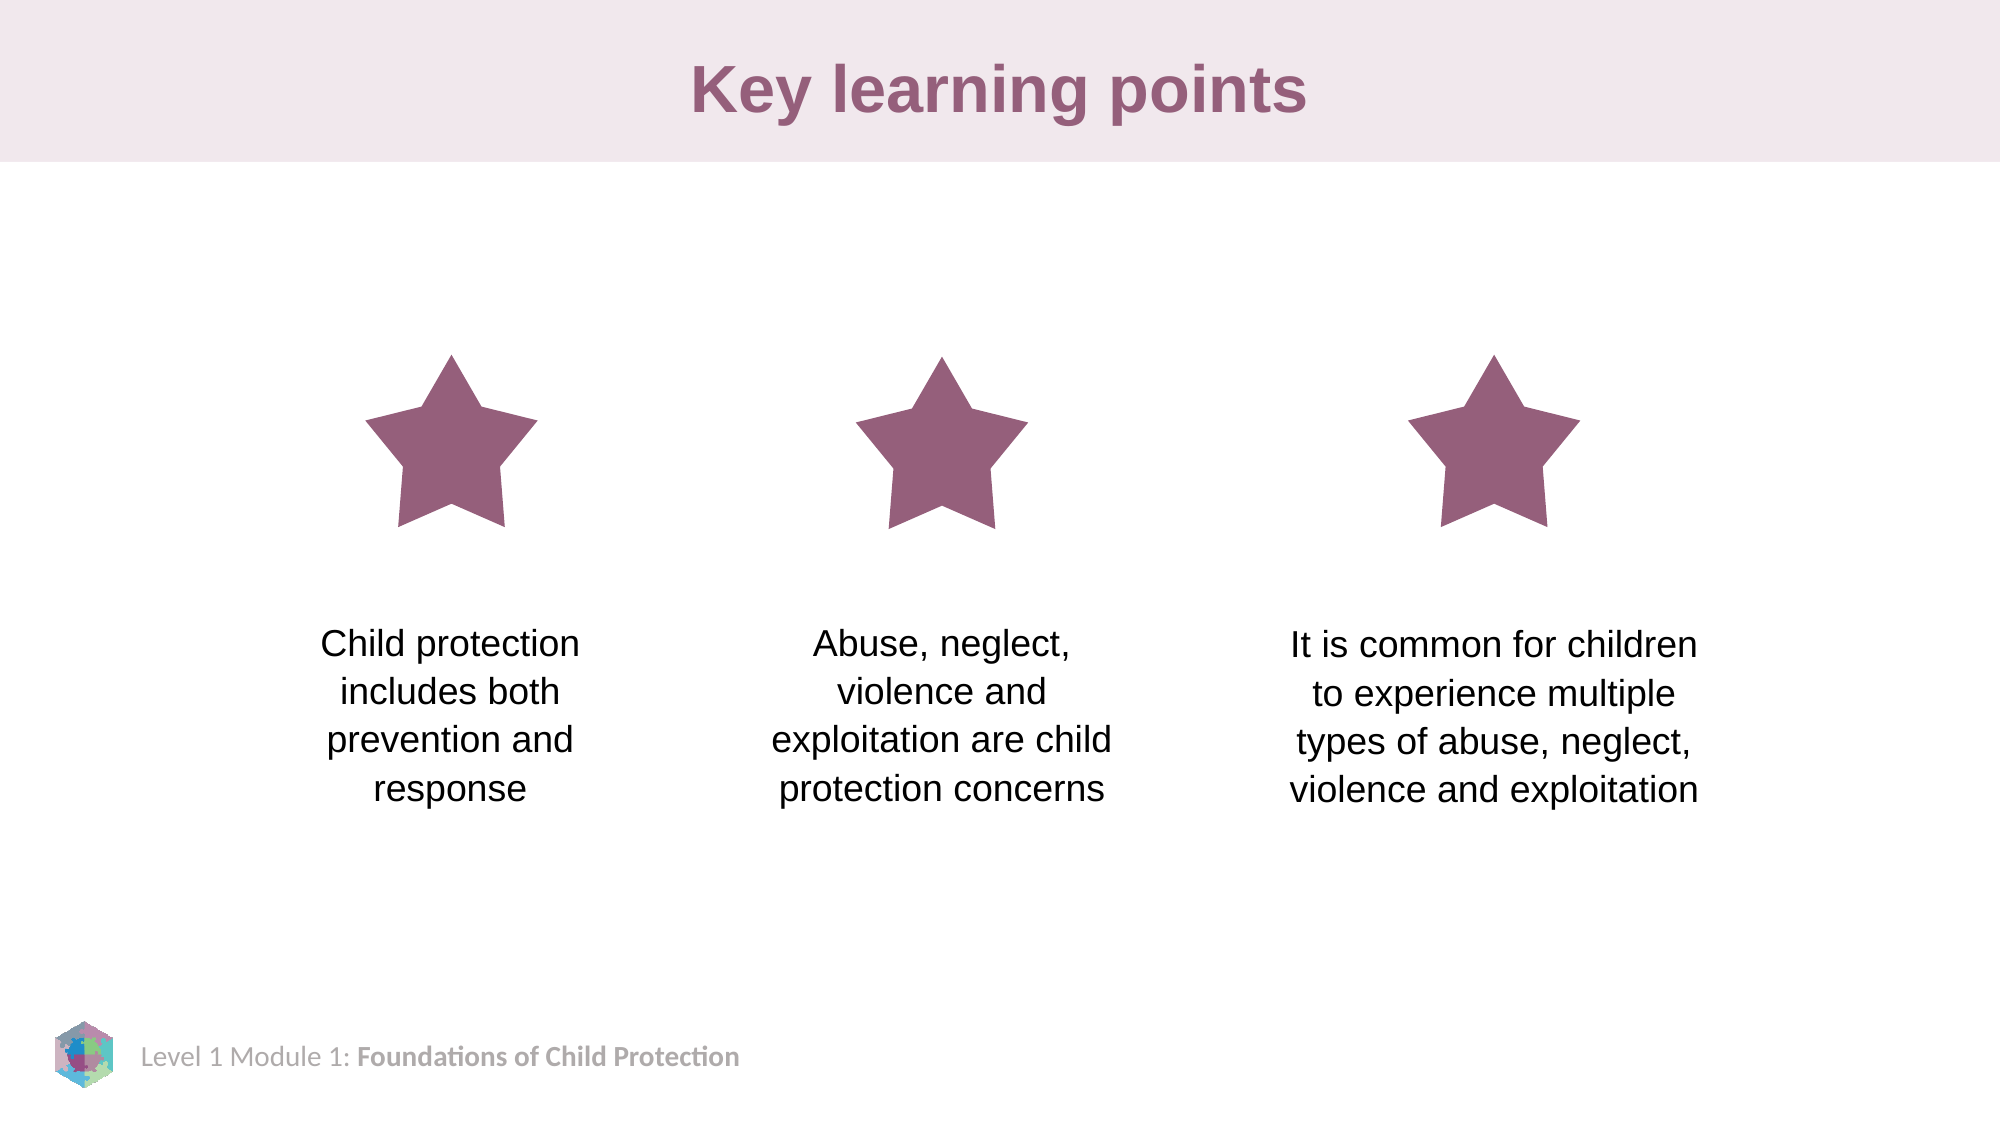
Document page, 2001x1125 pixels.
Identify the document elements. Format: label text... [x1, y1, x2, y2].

text_box [0, 0, 2000, 163]
text_box [853, 354, 1031, 531]
title Key learning points [137, 19, 1863, 163]
text_box [363, 352, 540, 529]
text_box [1406, 352, 1583, 529]
text_box It is common for children to experience multiple types of abuse, neglect, violence and exploitation [1269, 609, 1719, 818]
text_box Abuse, neglect, violence and exploitation are child protection concerns [754, 608, 1130, 816]
text_box Child protection includes both prevention and response [251, 608, 649, 816]
picture [55, 1021, 113, 1088]
